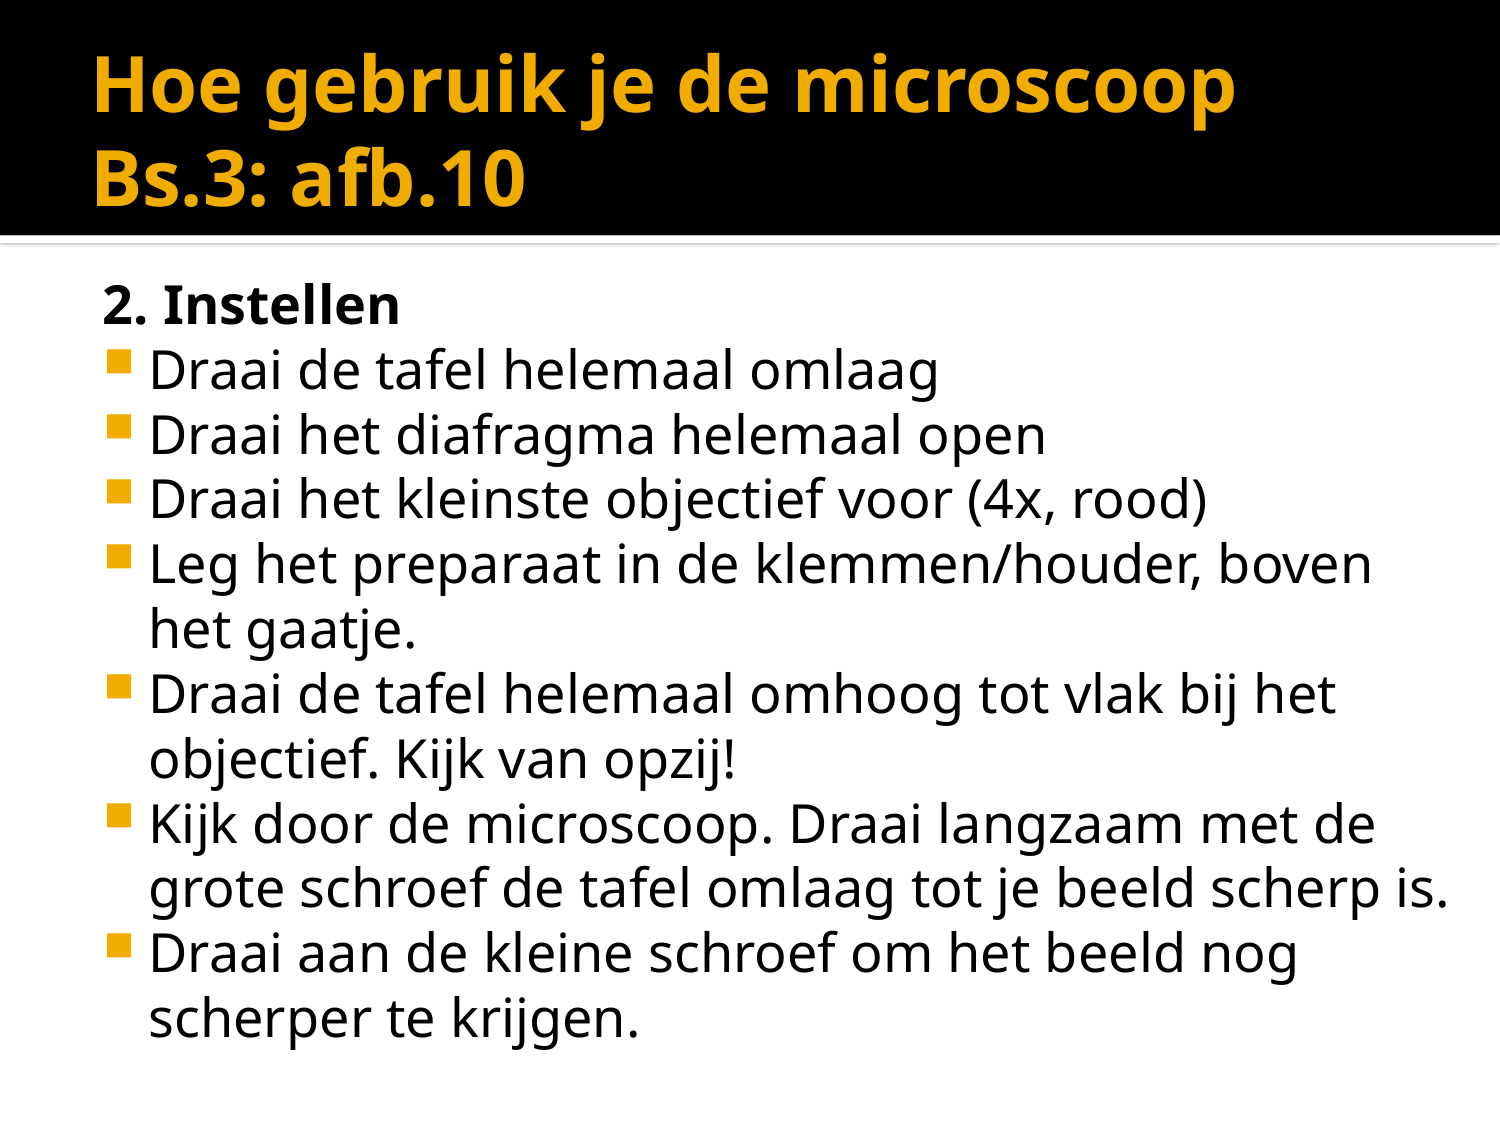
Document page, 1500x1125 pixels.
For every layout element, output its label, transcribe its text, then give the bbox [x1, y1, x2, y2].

list 2. Instellen Draai de tafel helemaal omlaag Draai het diafragma helemaal open Draai het kleinste objectief voor (4x, rood) Leg het preparaat in de klemmen/houder, boven het gaatje. Draai de tafel helemaal omhoog tot vlak bij het objectief. Kijk van opzij! Kijk door de microscoop. Draai langzaam met de grote schroef de tafel omlaag tot je beeld scherp is. Draai aan de kleine schroef om het beeld nog scherper te krijgen. [76, 255, 1473, 1095]
title Hoe gebruik je de microscoop Bs.3: afb.10 [75, 25, 1425, 231]
